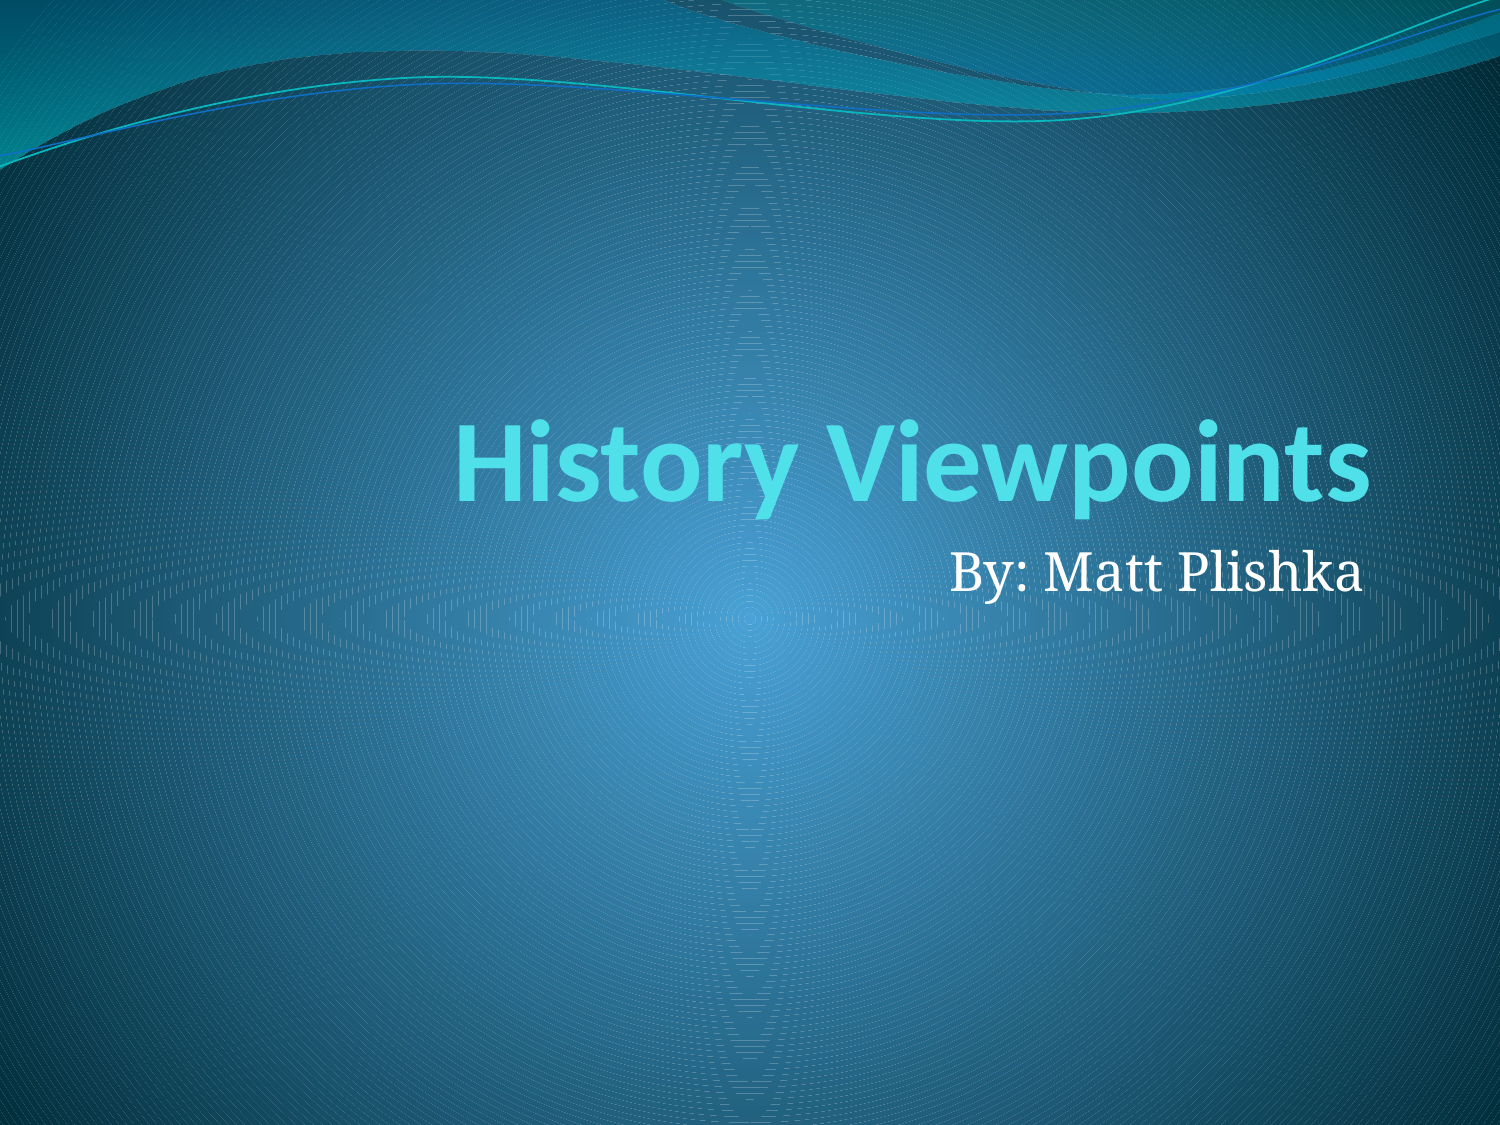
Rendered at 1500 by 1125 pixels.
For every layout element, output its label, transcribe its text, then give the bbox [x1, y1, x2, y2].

title History Viewpoints [87, 224, 1376, 525]
subtitle By: Matt Plishka [87, 529, 1376, 818]
